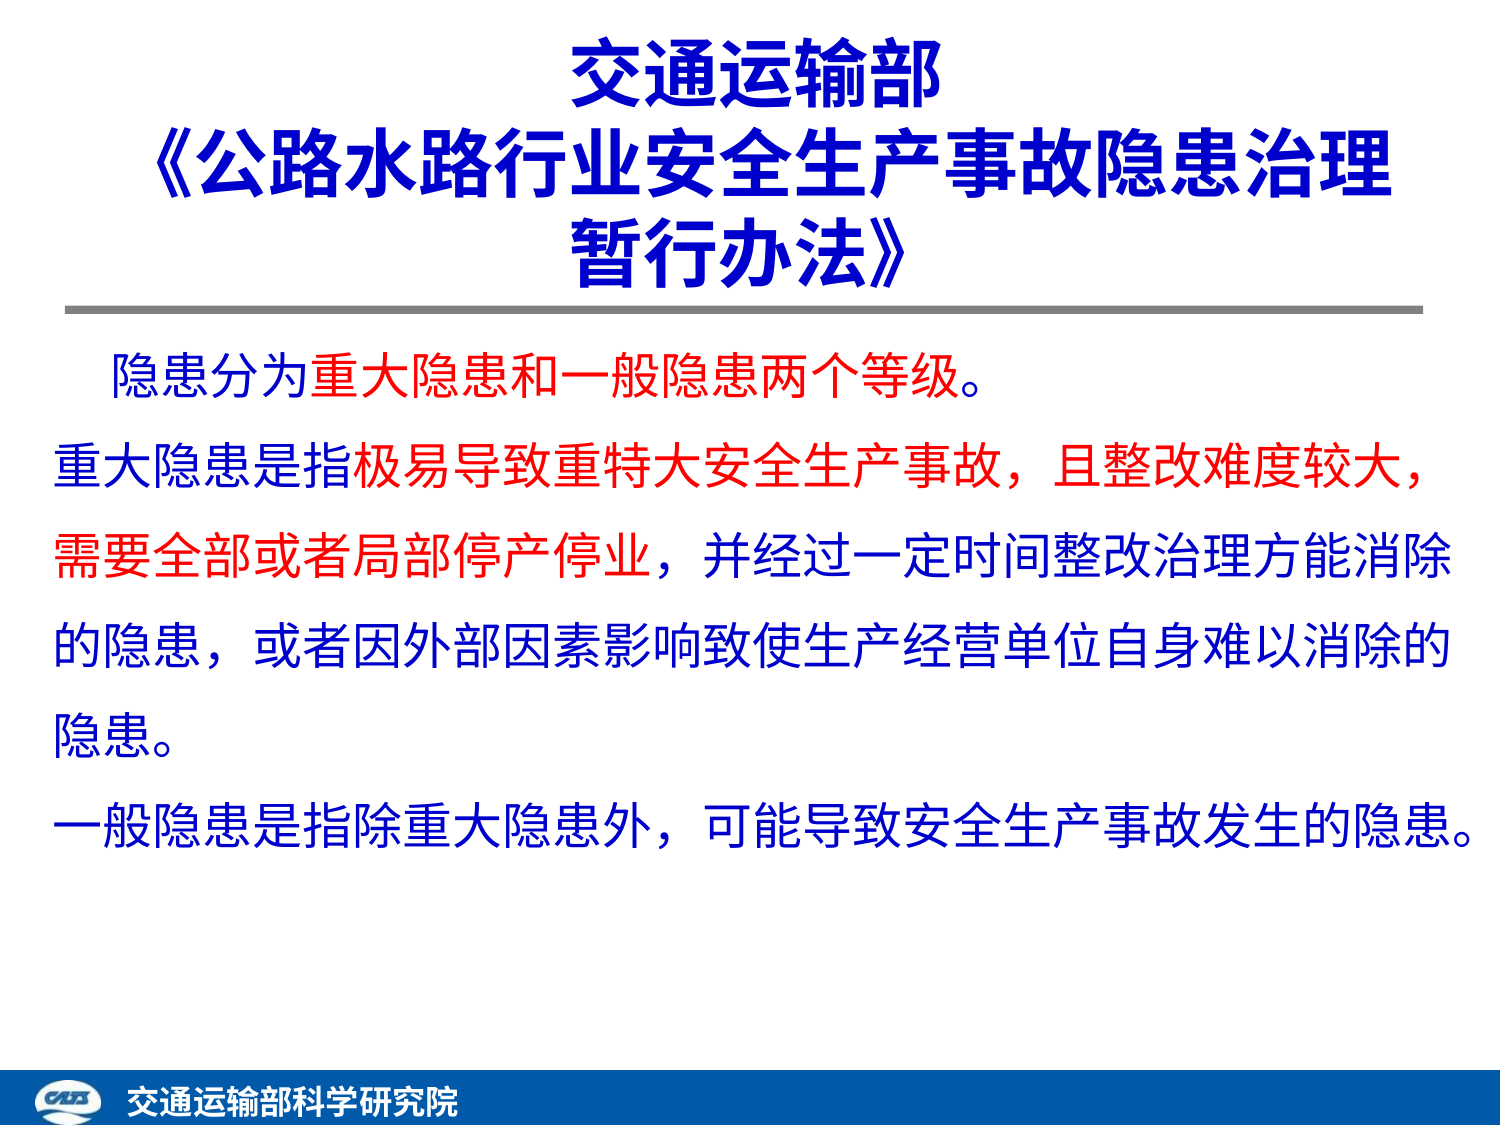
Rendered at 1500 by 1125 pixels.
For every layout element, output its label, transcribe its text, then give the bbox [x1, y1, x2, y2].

text_box 隐患分为重大隐患和一般隐患两个等级。 重大隐患是指极易导致重特大安全生产事故，且整改难度较大，需要全部或者局部停产停业，并经过一定时间整改治理方能消除的隐患，或者因外部因素影响致使生产经营单位自身难以消除的隐患。 一般隐患是指除重大隐患外，可能导致安全生产事故发生的隐患。 [38, 306, 1500, 862]
picture [0, 1070, 1500, 1125]
text_box 交通运输部 《公路水路行业安全生产事故隐患治理暂行办法》 [76, 19, 1436, 304]
